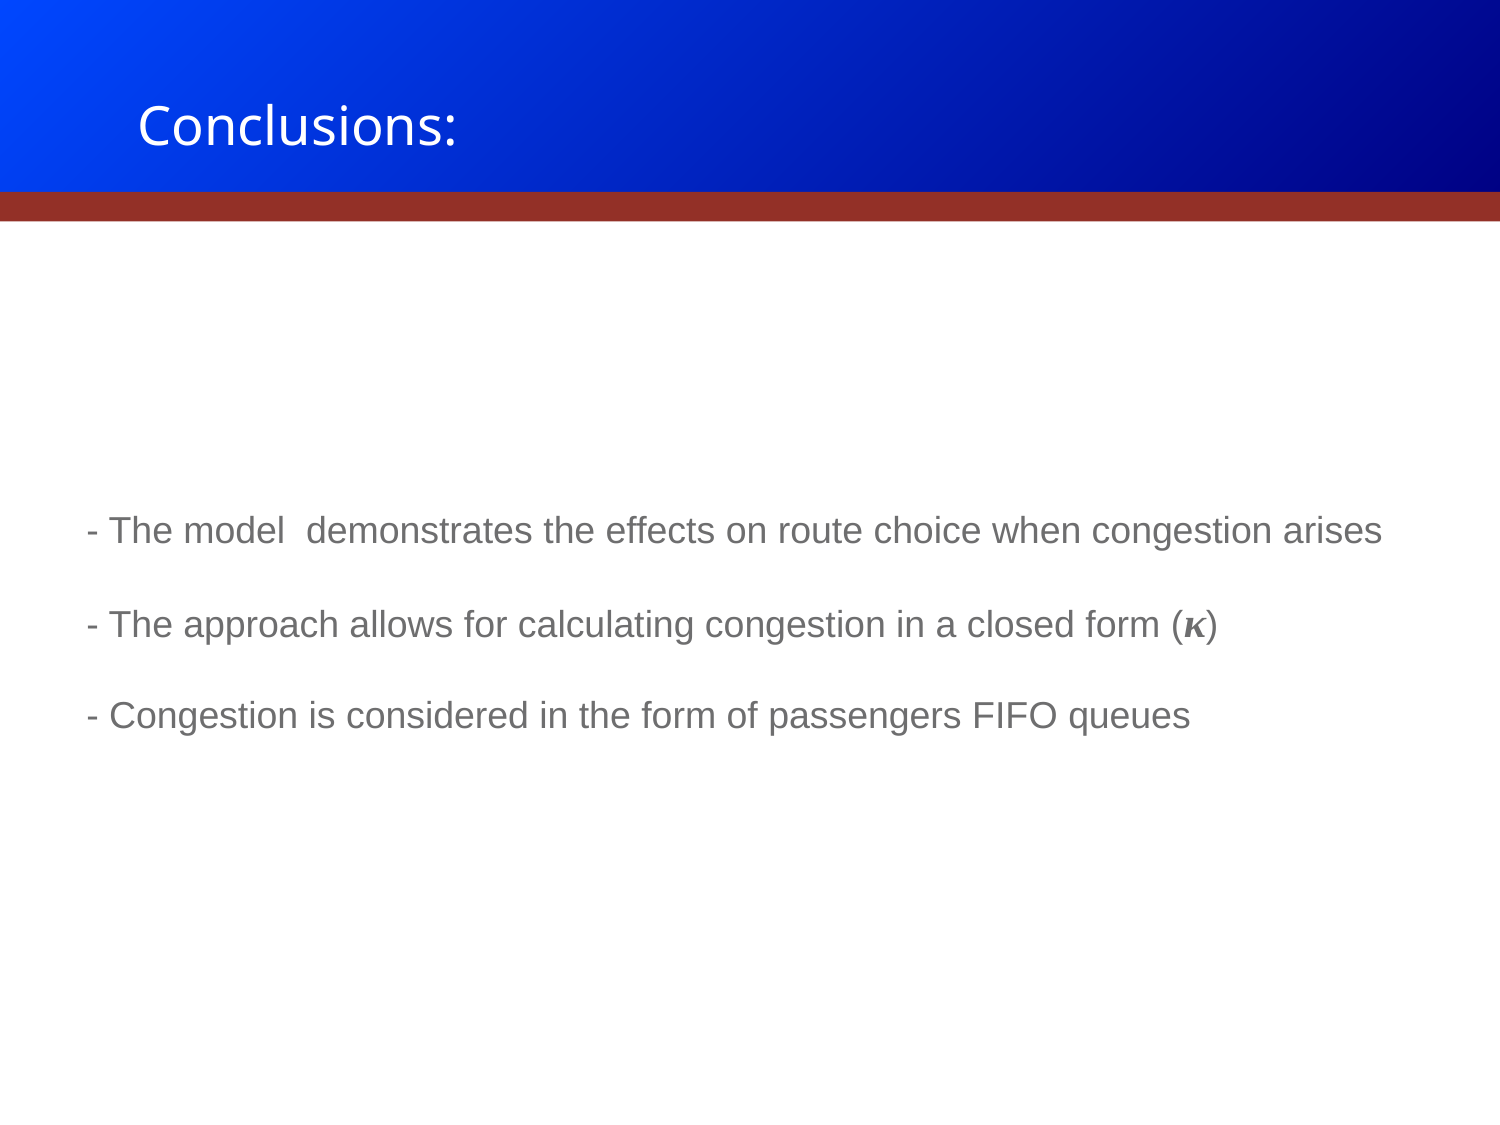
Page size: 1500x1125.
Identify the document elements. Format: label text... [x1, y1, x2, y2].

text_box - The model demonstrates the effects on route choice when congestion arises - The approach allows for calculating congestion in a closed form (κ) - Congestion is considered in the form of passengers FIFO queues [86, 498, 1388, 744]
text_box Conclusions: [137, 101, 1365, 221]
